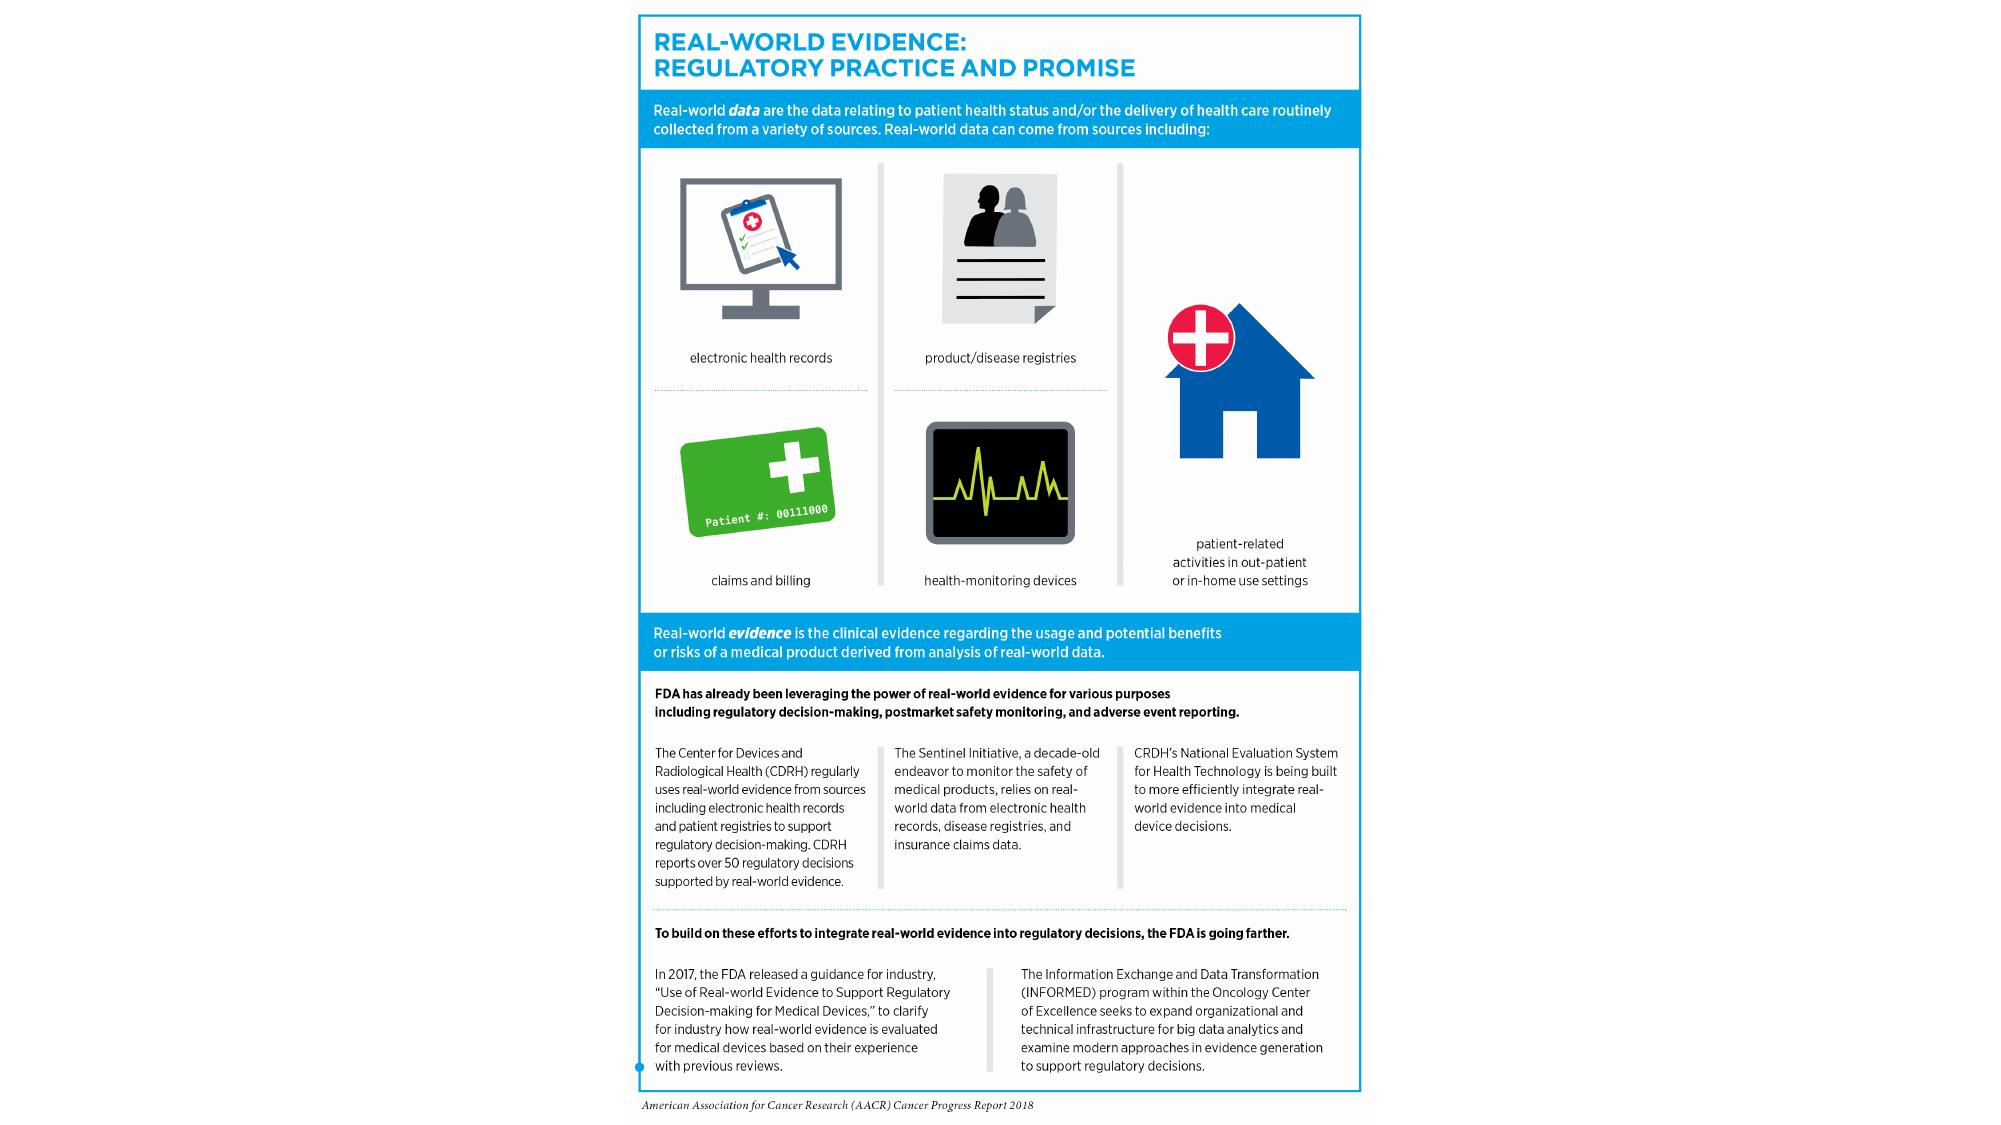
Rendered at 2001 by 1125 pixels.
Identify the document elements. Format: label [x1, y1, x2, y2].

picture [627, 0, 1373, 1125]
